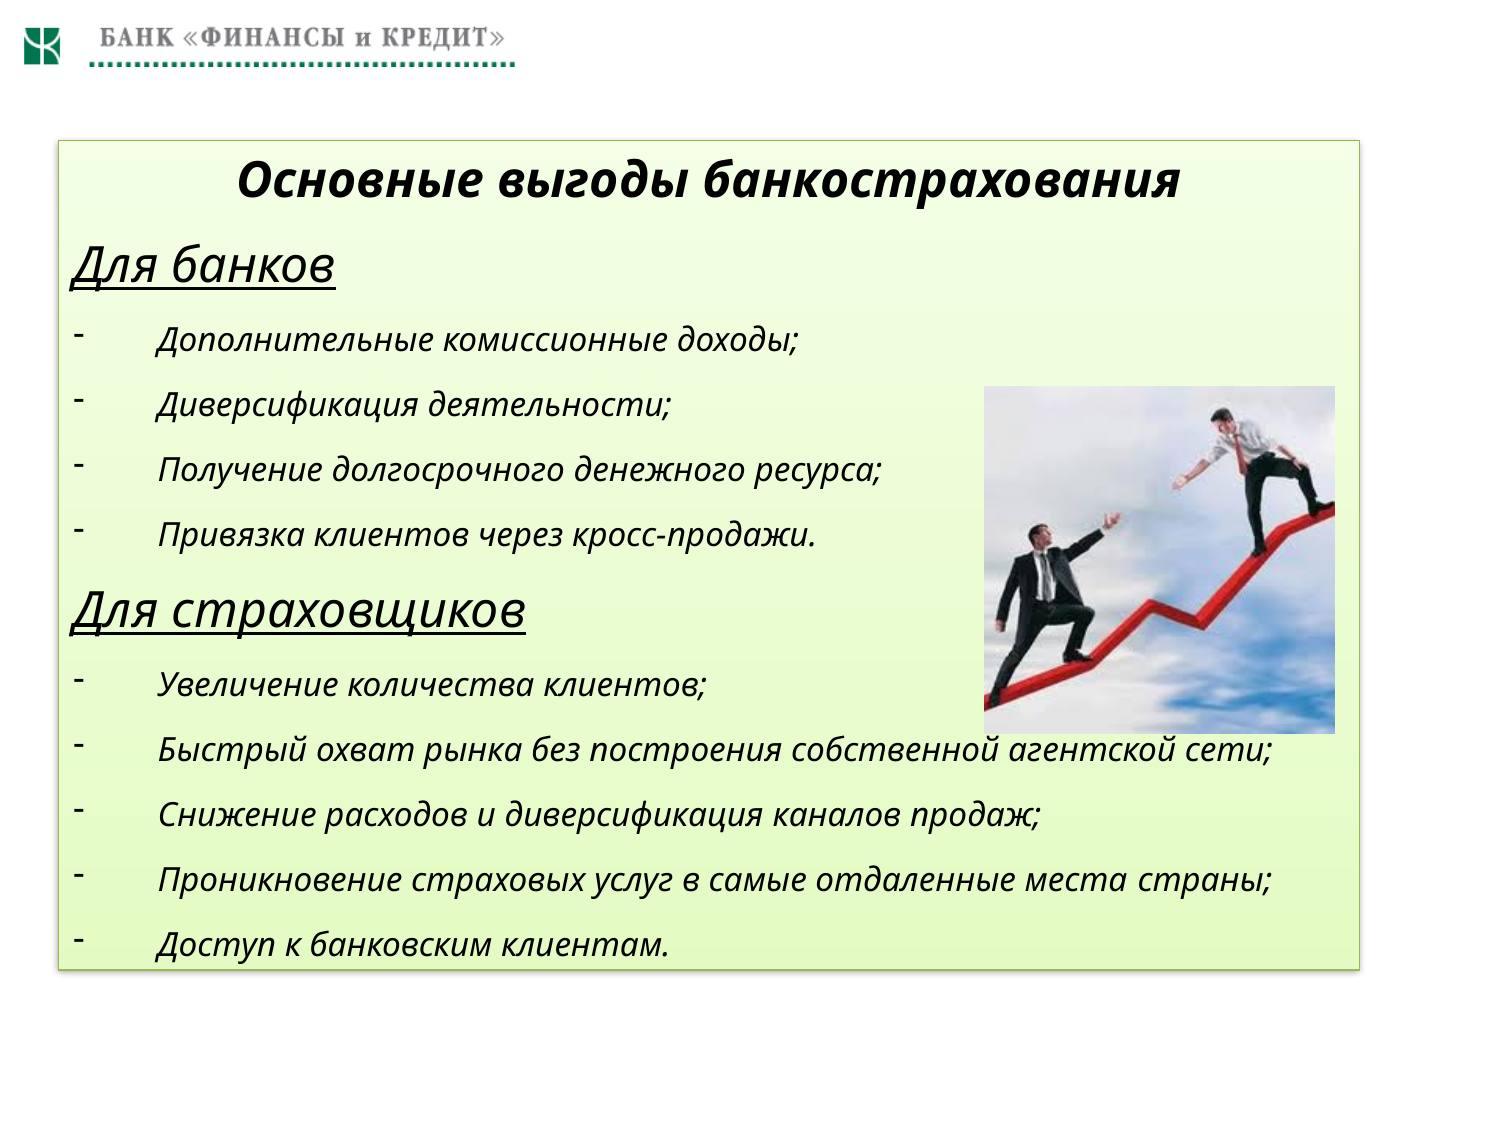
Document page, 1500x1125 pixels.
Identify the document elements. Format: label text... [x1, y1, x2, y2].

picture [23, 23, 516, 67]
text_box Основные выгоды банкострахования Для банков Дополнительные комиссионные доходы; Диверсификация деятельности; Получение долгосрочного денежного ресурса; Привязка клиентов через кросс-продажи. Для страховщиков Увеличение количества клиентов; Быстрый охват рынка без построения собственной агентской сети; Снижение расходов и диверсификация каналов продаж; Проникновение страховых услуг в самые отдаленные места страны; Доступ к банковским клиентам. [58, 140, 1360, 971]
picture [984, 386, 1335, 734]
